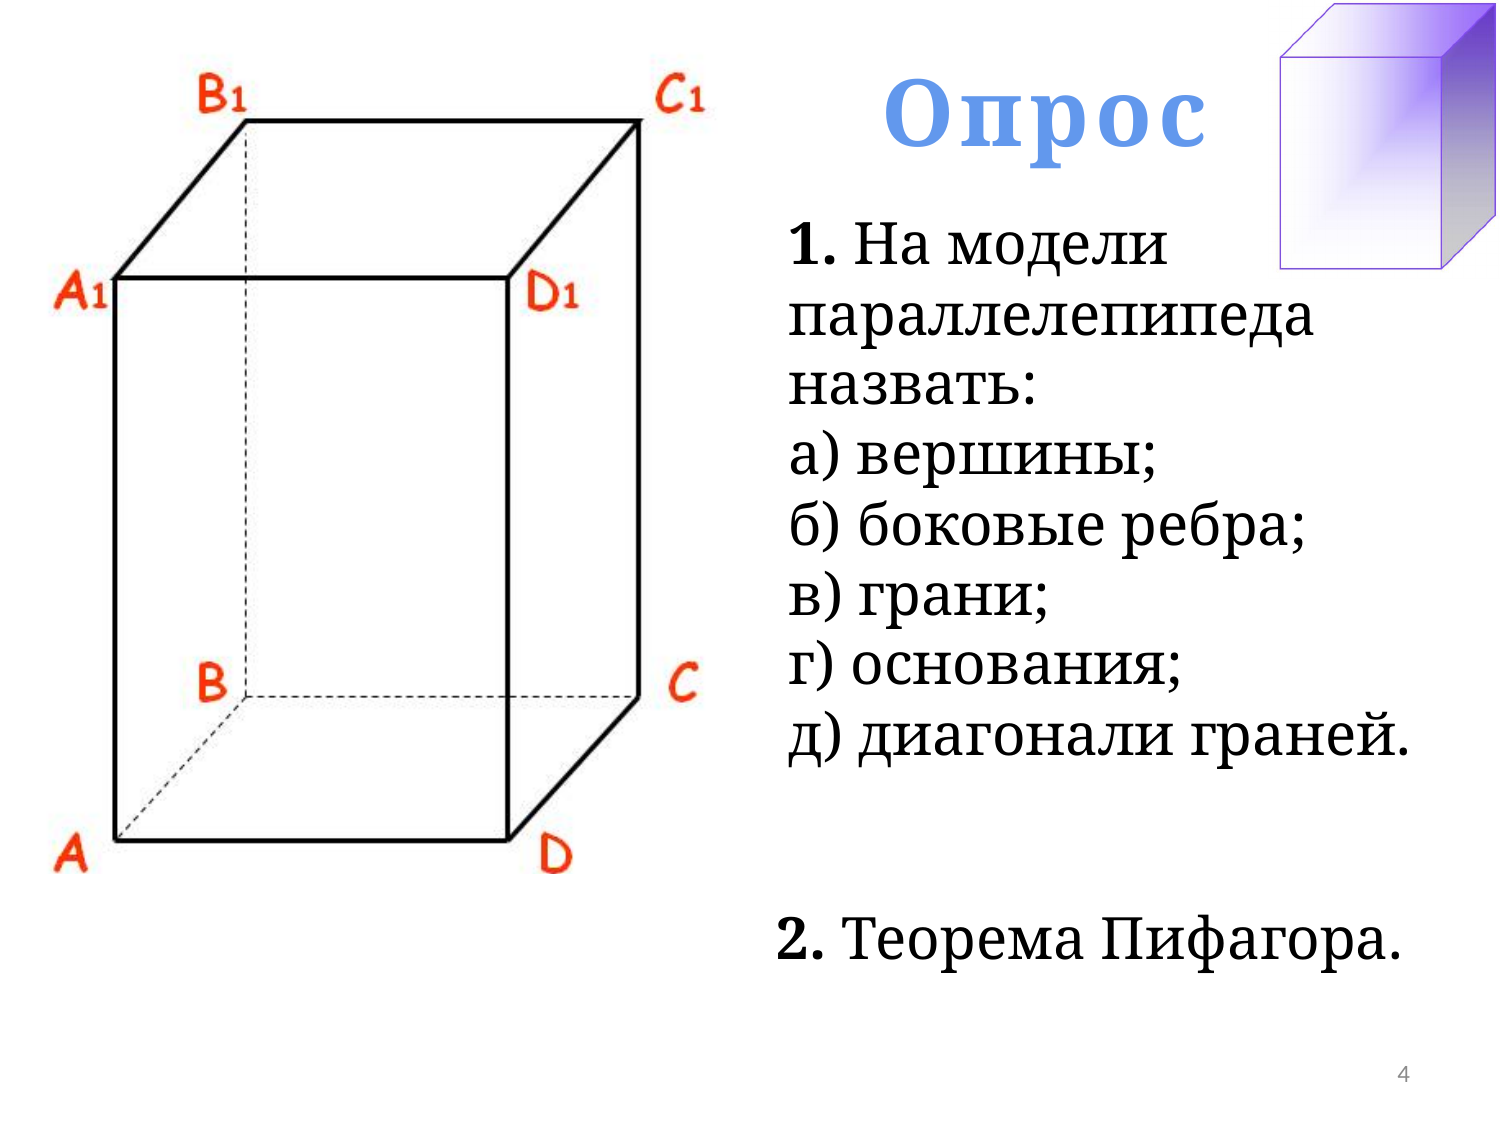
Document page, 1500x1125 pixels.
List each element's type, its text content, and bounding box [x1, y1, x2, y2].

text_box 2. Теорема Пифагора. [761, 893, 1471, 979]
picture [29, 42, 718, 874]
text_box 1. На модели параллелепипеда назвать: а) вершины; б) боковые ребра; в) грани; г) основания; д) диагонали граней. [773, 199, 1447, 774]
picture [1268, 0, 1500, 280]
title Опрос [726, 45, 1263, 173]
slide_number 4 [1074, 1042, 1425, 1103]
